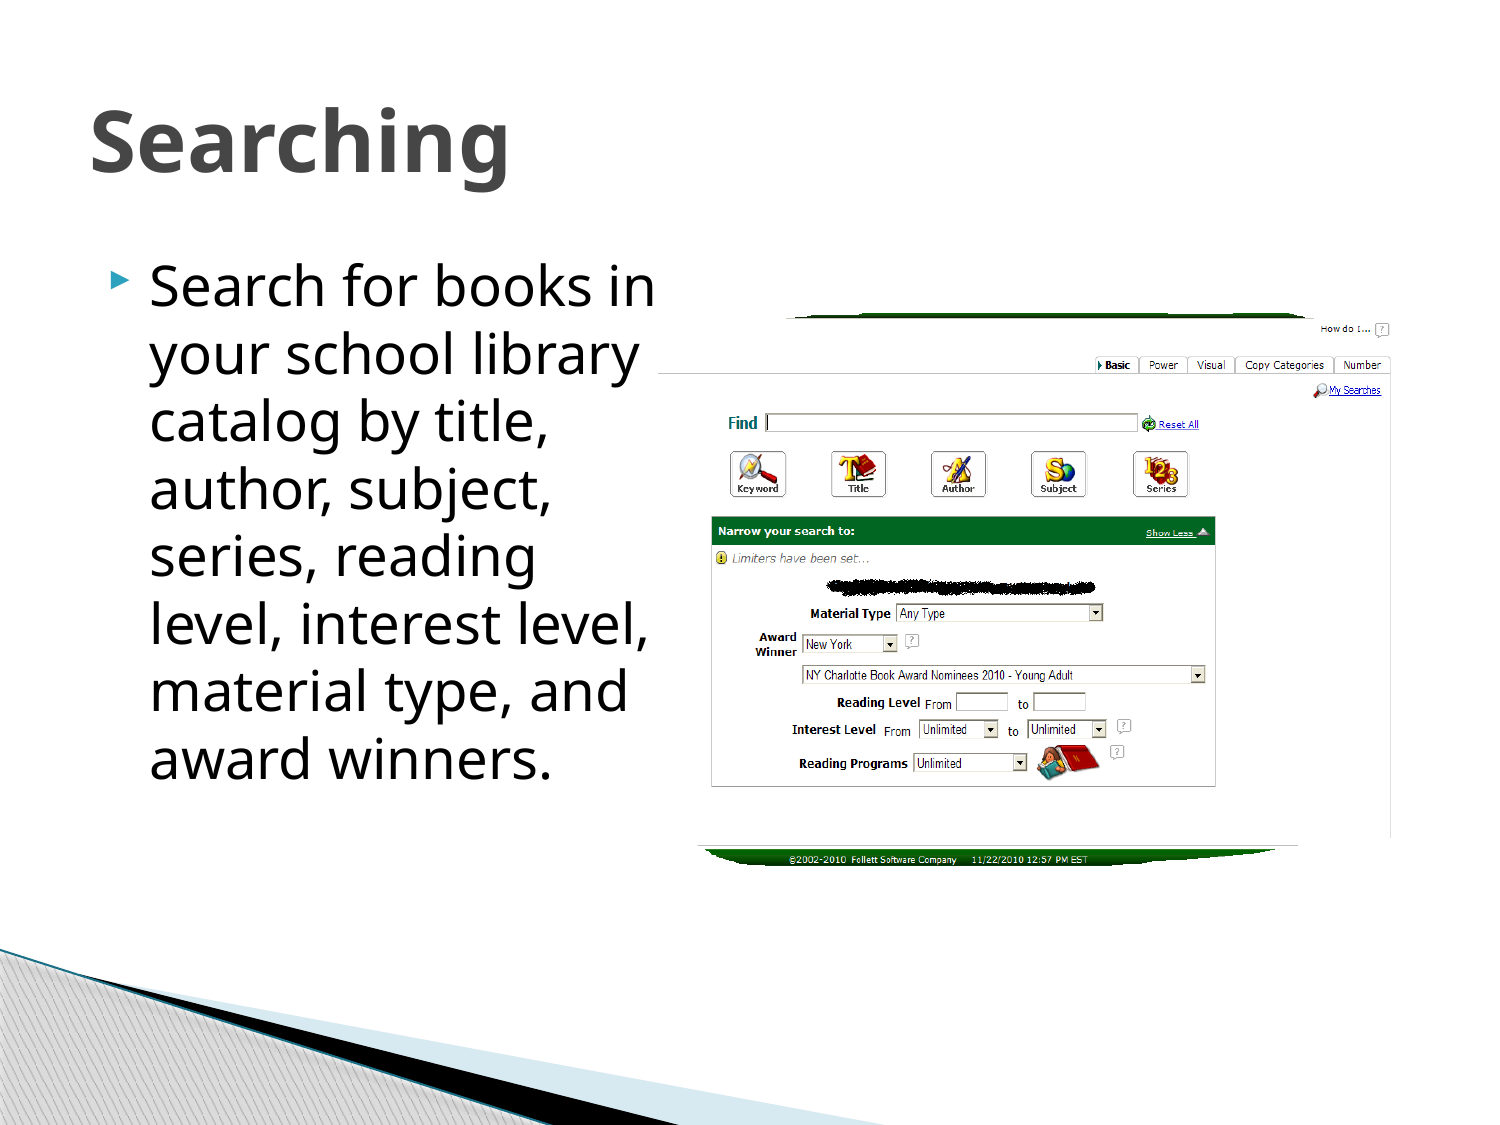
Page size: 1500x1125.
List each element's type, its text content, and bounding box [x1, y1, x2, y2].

picture [655, 312, 1414, 871]
list Search for books in your school library catalog by title, author, subject, series, reading level, interest level, material type, and award winners. [75, 243, 675, 913]
title Searching [75, 45, 1425, 233]
